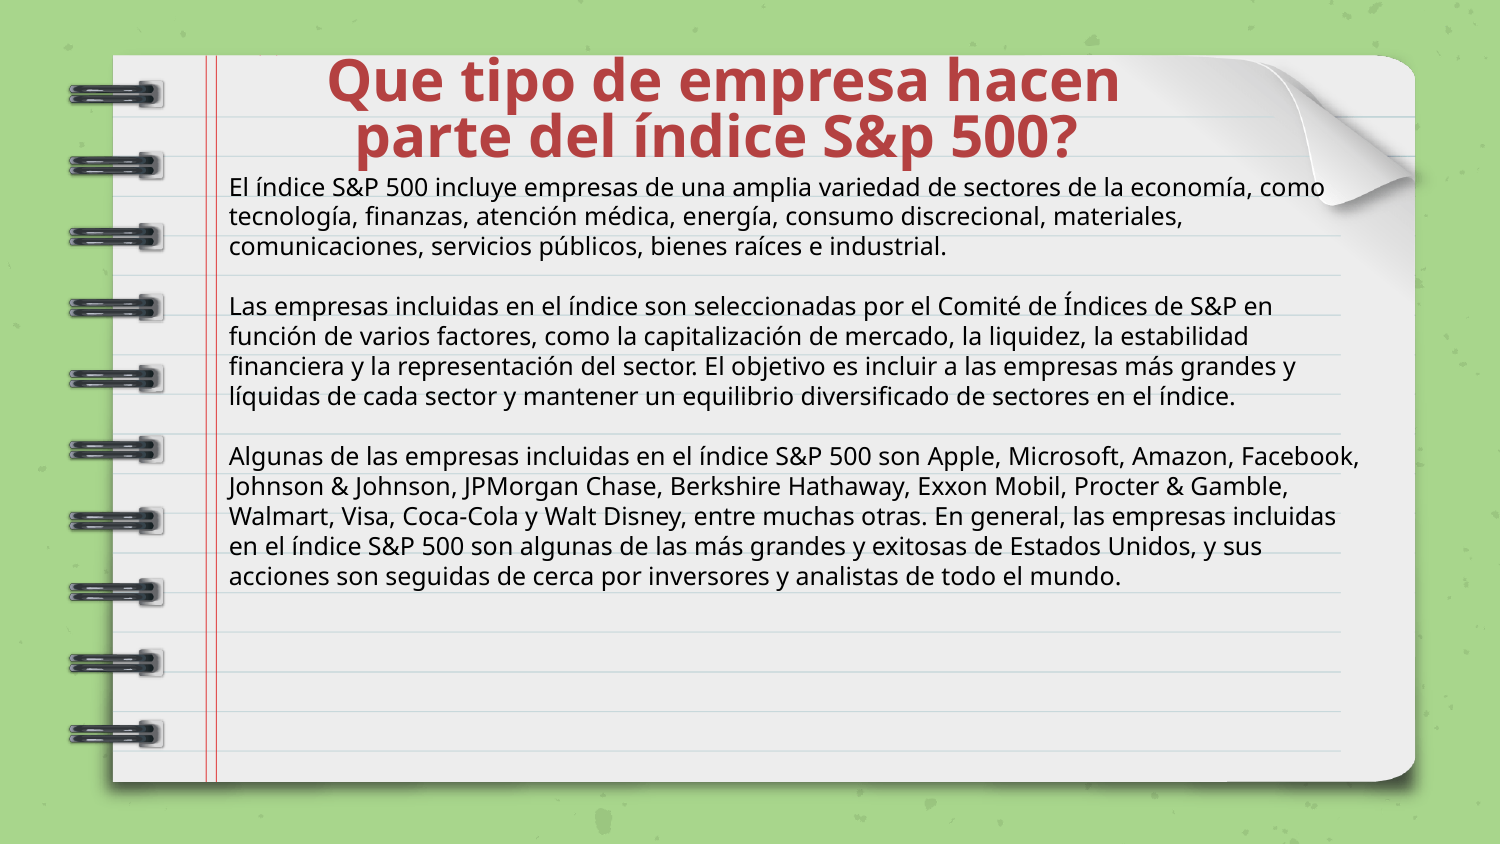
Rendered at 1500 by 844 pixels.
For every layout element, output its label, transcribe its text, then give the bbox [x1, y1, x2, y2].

text_box El índice S&P 500 incluye empresas de una amplia variedad de sectores de la economía, como tecnología, finanzas, atención médica, energía, consumo discrecional, materiales, comunicaciones, servicios públicos, bienes raíces e industrial. Las empresas incluidas en el índice son seleccionadas por el Comité de Índices de S&P en función de varios factores, como la capitalización de mercado, la liquidez, la estabilidad financiera y la representación del sector. El objetivo es incluir a las empresas más grandes y líquidas de cada sector y mantener un equilibrio diversificado de sectores en el índice. Algunas de las empresas incluidas en el índice S&P 500 son Apple, Microsoft, Amazon, Facebook, Johnson & Johnson, JPMorgan Chase, Berkshire Hathaway, Exxon Mobil, Procter & Gamble, Walmart, Visa, Coca-Cola y Walt Disney, entre muchas otras. En general, las empresas incluidas en el índice S&P 500 son algunas de las más grandes y exitosas de Estados Unidos, y sus acciones son seguidas de cerca por inversores y analistas de todo el mundo. [214, 163, 1382, 598]
title Que tipo de empresa hacen parte del índice S&p 500? [292, 42, 1157, 153]
picture [63, 22, 1437, 822]
